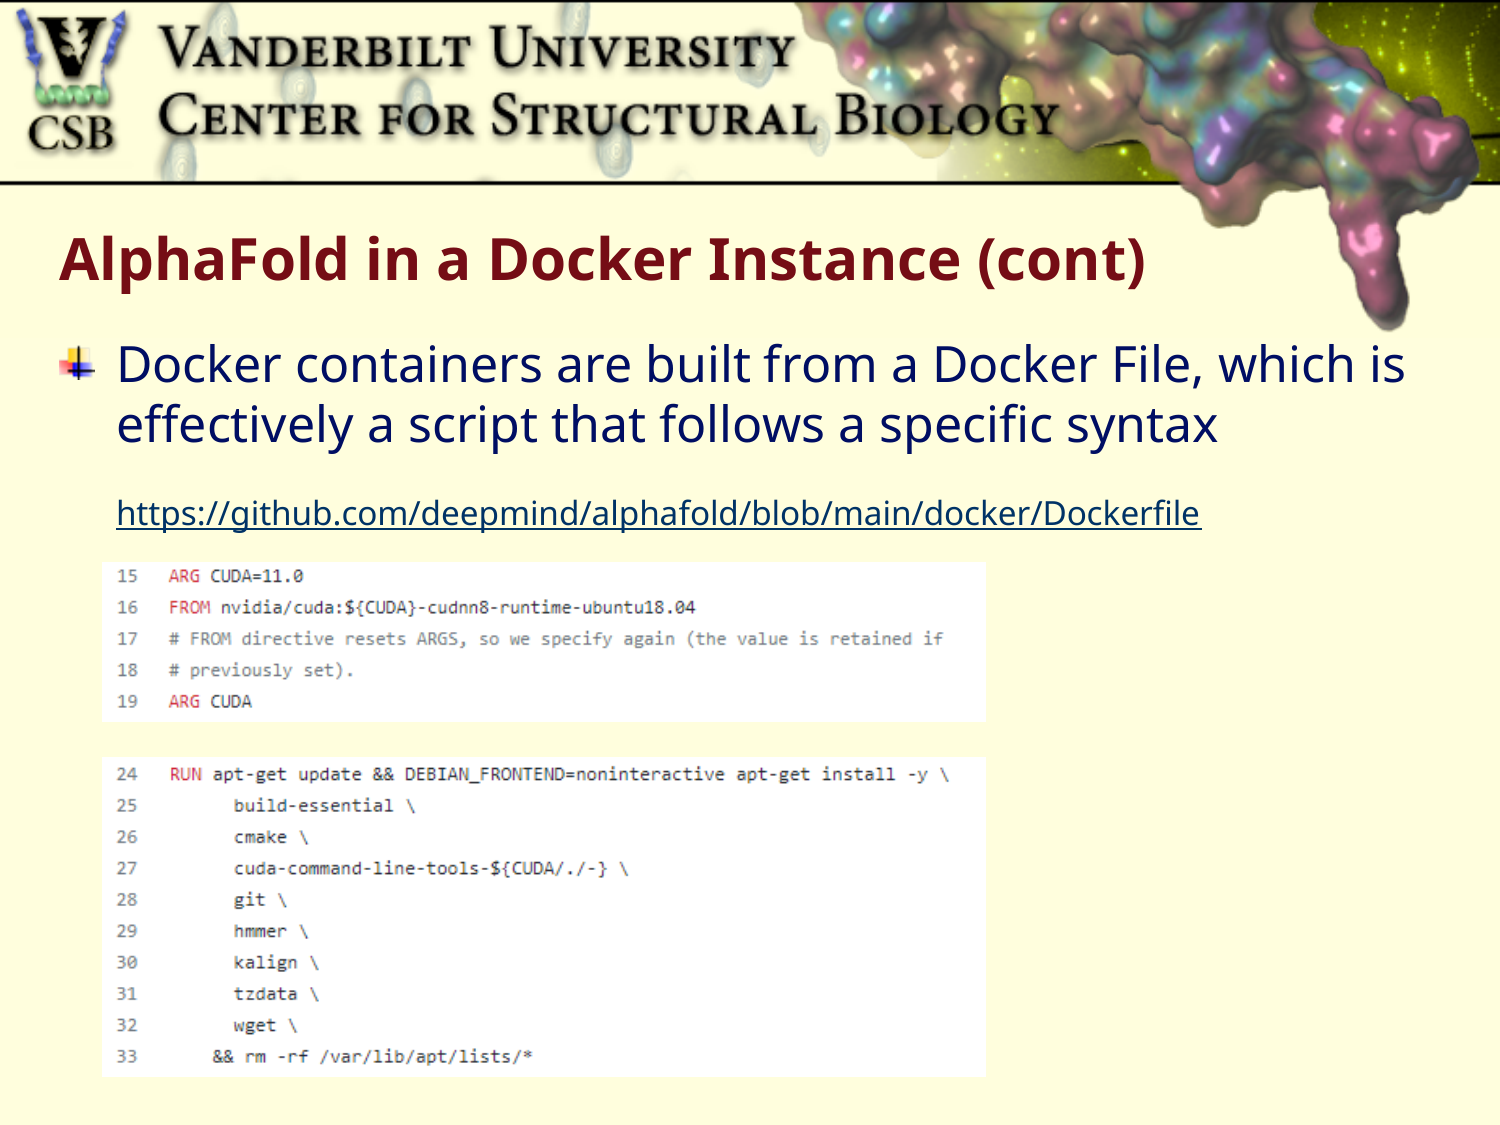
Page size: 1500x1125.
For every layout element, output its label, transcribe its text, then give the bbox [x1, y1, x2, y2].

picture [102, 562, 986, 723]
list Docker containers are built from a Docker File, which is effectively a script that follows a specific syntax https://github.com/deepmind/alphafold/blob/main/docker/Dockerfile [44, 324, 1451, 1113]
picture [102, 757, 986, 1077]
picture [59, 344, 95, 380]
title AlphaFold in a Docker Instance (cont) [44, 187, 1308, 324]
picture [0, 0, 1500, 338]
